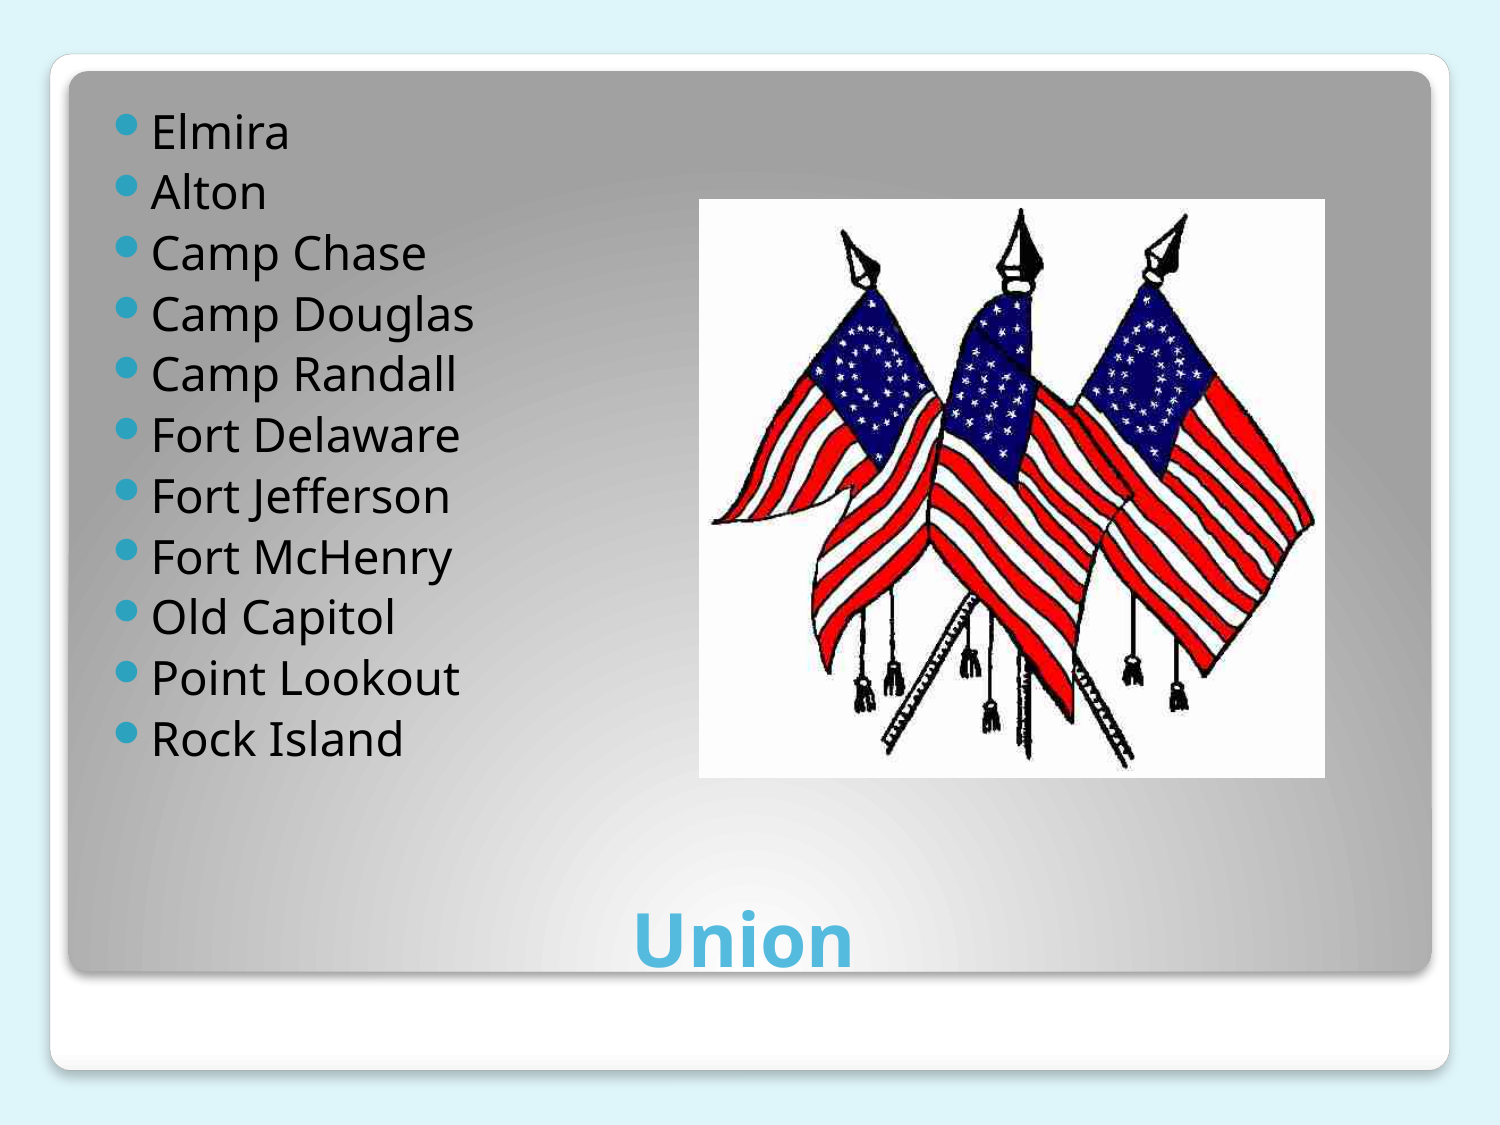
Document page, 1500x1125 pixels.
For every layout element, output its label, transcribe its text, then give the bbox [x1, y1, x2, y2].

title Union [82, 817, 1425, 990]
list Elmira Alton Camp Chase Camp Douglas Camp Randall Fort Delaware Fort Jefferson Fort McHenry Old Capitol Point Lookout Rock Island [82, 86, 1425, 774]
picture [699, 199, 1326, 778]
